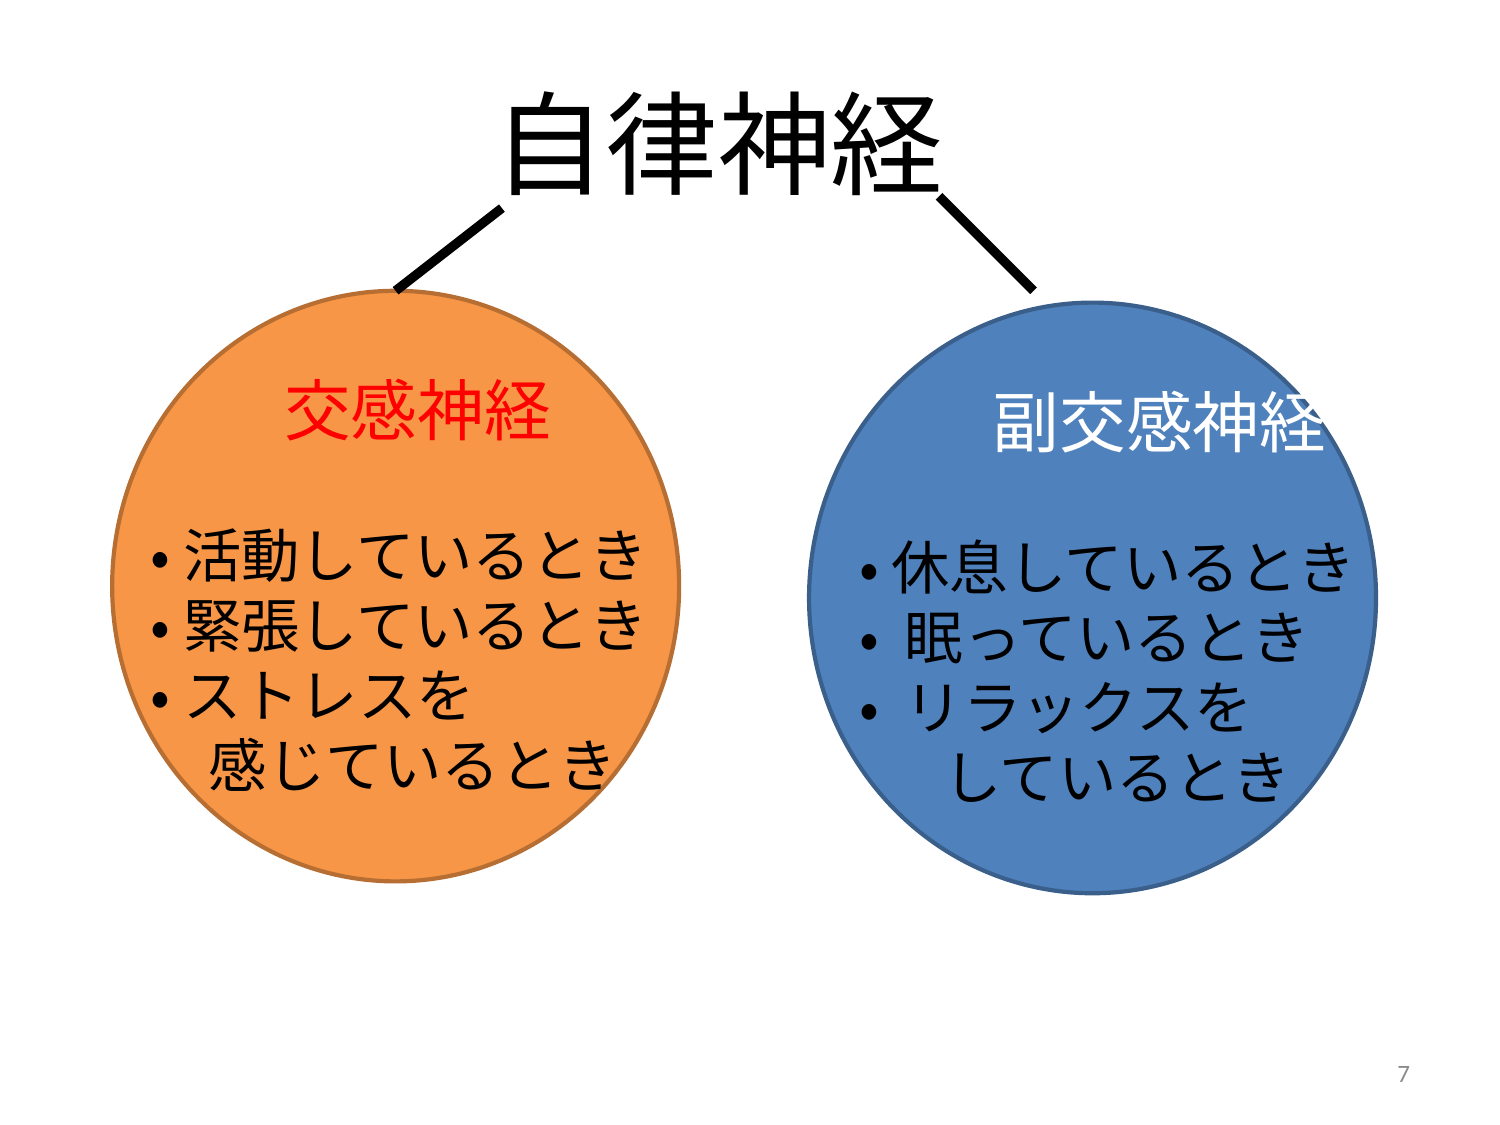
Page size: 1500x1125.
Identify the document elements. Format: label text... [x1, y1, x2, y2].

slide_number 7 [1074, 1042, 1425, 1103]
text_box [938, 195, 1034, 291]
text_box 交感神経 ・ 活動しているとき ・ 緊張しているとき ・ ストレスを 感じているとき [135, 361, 703, 807]
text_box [395, 207, 503, 291]
text_box [204, 807, 587, 884]
text_box 副交感神経 ・ 休息しているとき ・ 眠っているとき ・ リラックスを しているとき [844, 373, 1412, 819]
text_box [901, 819, 1284, 896]
text_box [110, 464, 135, 708]
text_box 自律神経 [478, 66, 998, 217]
text_box [806, 451, 844, 745]
text_box [905, 300, 1280, 373]
text_box [208, 288, 583, 361]
